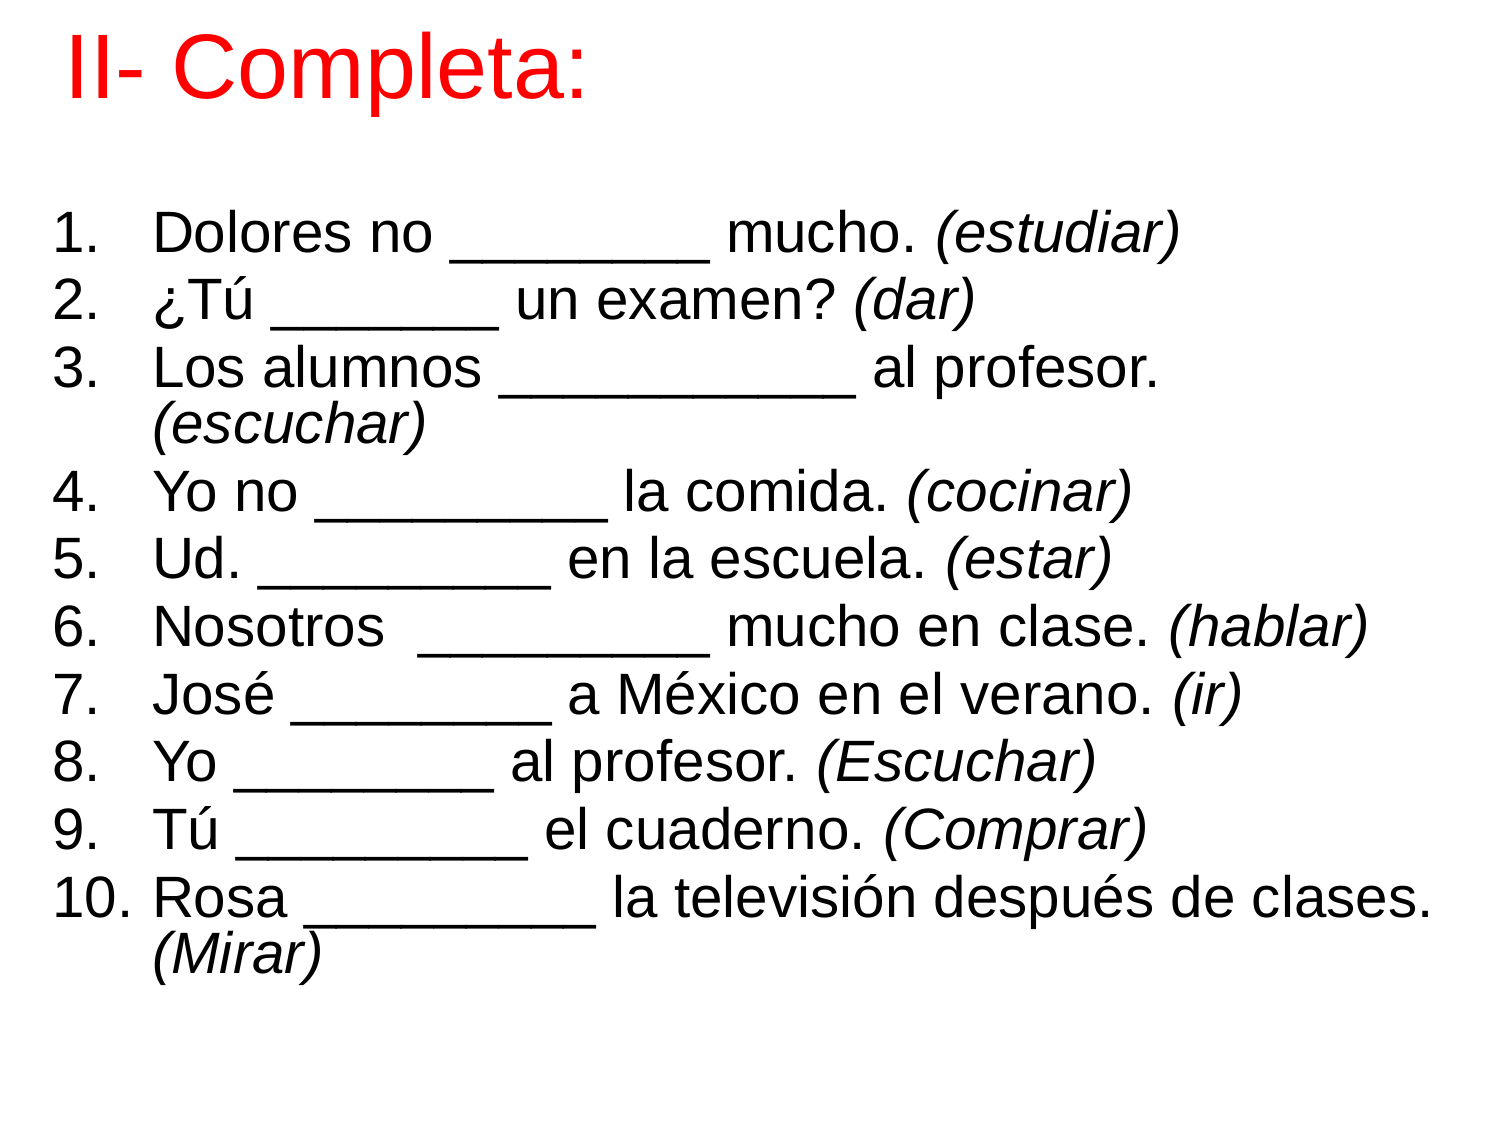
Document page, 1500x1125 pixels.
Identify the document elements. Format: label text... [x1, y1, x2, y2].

text_box Dolores no ________ mucho. (estudiar) ¿Tú _______ un examen? (dar) Los alumnos ___________ al profesor. (escuchar) Yo no _________ la comida. (cocinar) Ud. _________ en la escuela. (estar) Nosotros _________ mucho en clase. (hablar) José ________ a México en el verano. (ir) Yo ________ al profesor. (Escuchar) Tú _________ el cuaderno. (Comprar) Rosa _________ la televisión después de clases. (Mirar) [37, 199, 1463, 1038]
text_box II- Completa: [49, 0, 1400, 188]
